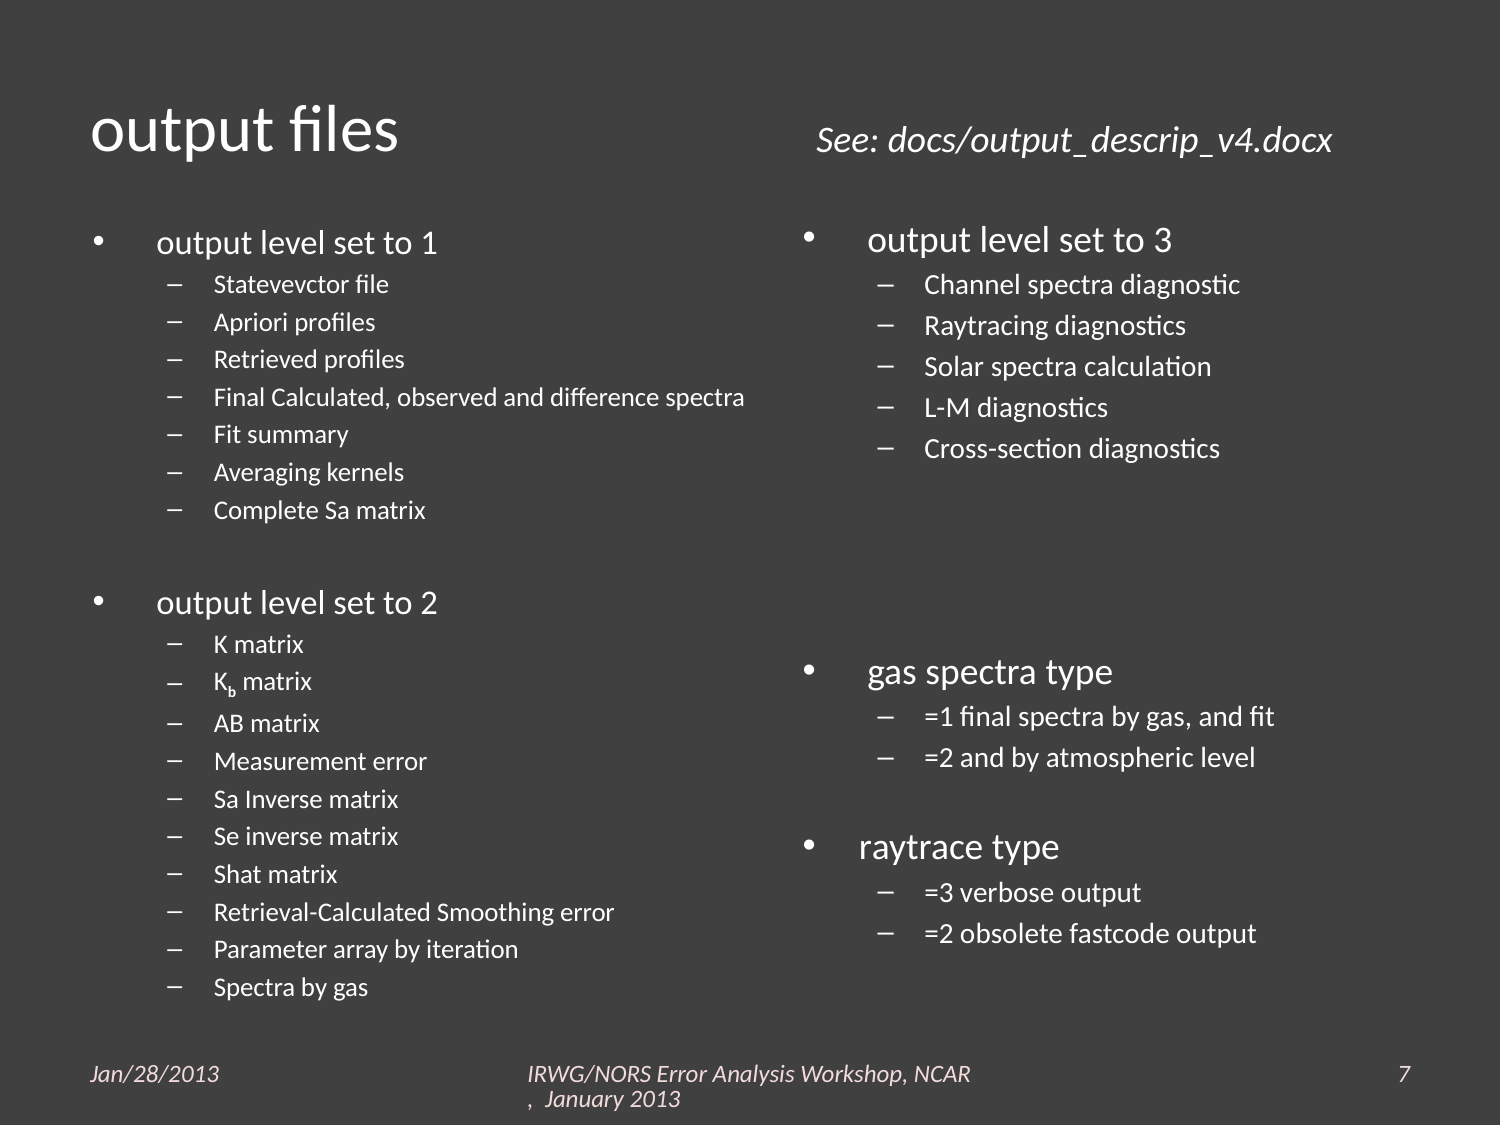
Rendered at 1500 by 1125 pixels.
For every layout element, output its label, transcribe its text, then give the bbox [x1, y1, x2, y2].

text_box See: docs/output_descrip_v4.docx [801, 107, 1349, 168]
title output files [75, 75, 675, 175]
list output level set to 1 Statevevctor file Apriori profiles Retrieved profiles Final Calculated, observed and difference spectra Fit summary Averaging kernels Complete Sa matrix output level set to 2 K matrix Kb matrix AB matrix Measurement error Sa Inverse matrix Se inverse matrix Shat matrix Retrieval-Calculated Smoothing error Parameter array by iteration Spectra by gas [77, 212, 838, 1013]
footer IRWG/NORS Error Analysis Workshop, NCAR, January 2013 [512, 1042, 988, 1103]
text_box output level set to 3 Channel spectra diagnostic Raytracing diagnostics Solar spectra calculation L-M diagnostics Cross-section diagnostics gas spectra type =1 final spectra by gas, and fit =2 and by atmospheric level raytrace type =3 verbose output =2 obsolete fastcode output [787, 206, 1485, 1007]
slide_number Jan/28/2013 [75, 1042, 425, 1103]
slide_number 7 [1074, 1042, 1425, 1103]
